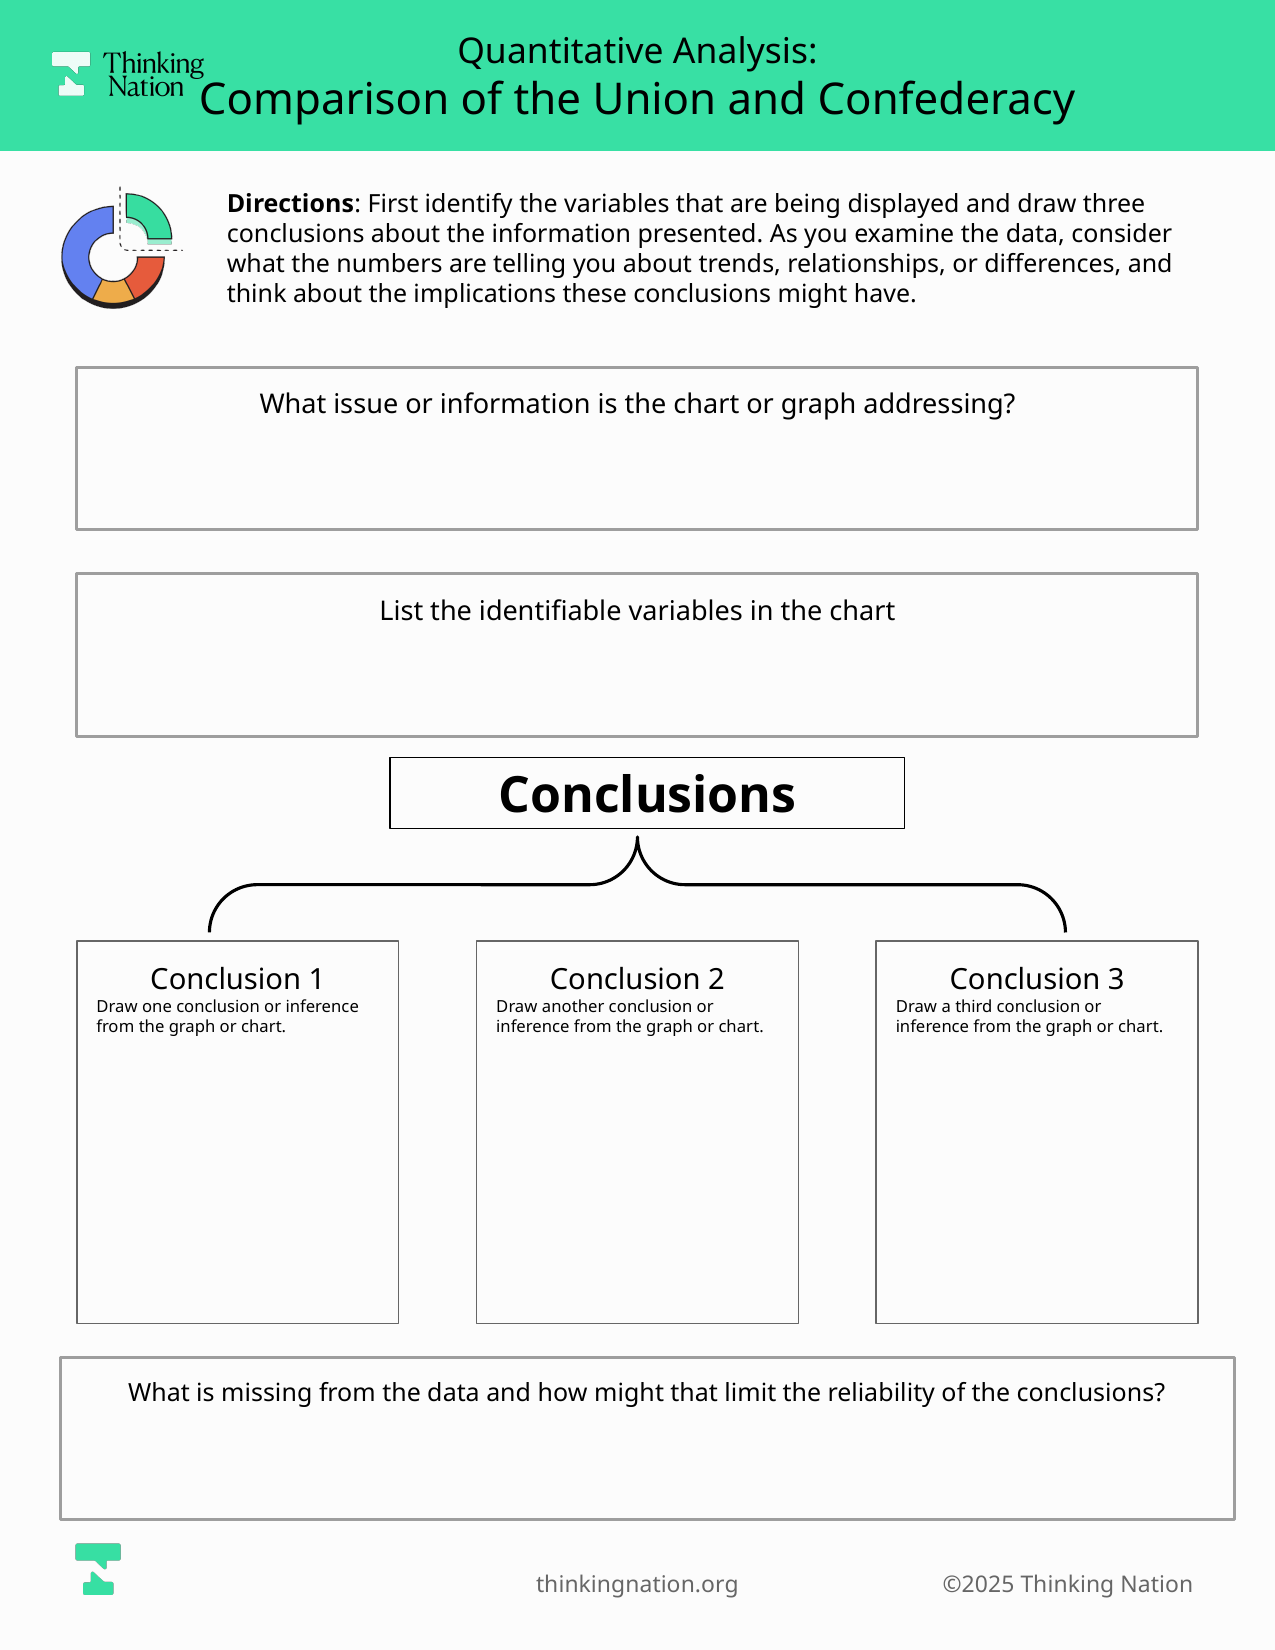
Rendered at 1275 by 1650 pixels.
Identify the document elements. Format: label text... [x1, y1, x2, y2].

text_box ©2025 Thinking Nation [907, 1553, 1210, 1605]
text_box [209, 836, 1066, 933]
text_box What is missing from the data and how might that limit the reliability of the conclusions? [60, 1357, 1235, 1520]
picture [35, 37, 210, 110]
text_box Conclusion 2 Draw another conclusion or inference from the graph or chart. [476, 940, 799, 1324]
text_box Directions: First identify the variables that are being displayed and draw three conclusions about the information presented. As you examine the data, consider what the numbers are telling you about trends, relationships, or differences, and think about the implications these conclusions might have. [208, 172, 1198, 323]
text_box Quantitative Analysis: Comparison of the Union and Confederacy [0, 0, 1275, 151]
text_box thinkingnation.org [486, 1553, 789, 1605]
text_box Conclusion 3 Draw a third conclusion or inference from the graph or chart. [876, 940, 1198, 1324]
text_box List the identifiable variables in the chart [76, 573, 1198, 737]
picture [62, 1533, 134, 1605]
text_box Conclusions [390, 757, 905, 829]
text_box Conclusion 1 Draw one conclusion or inference from the graph or chart. [76, 940, 399, 1324]
text_box What issue or information is the chart or graph addressing? [76, 367, 1198, 530]
picture [40, 165, 204, 329]
